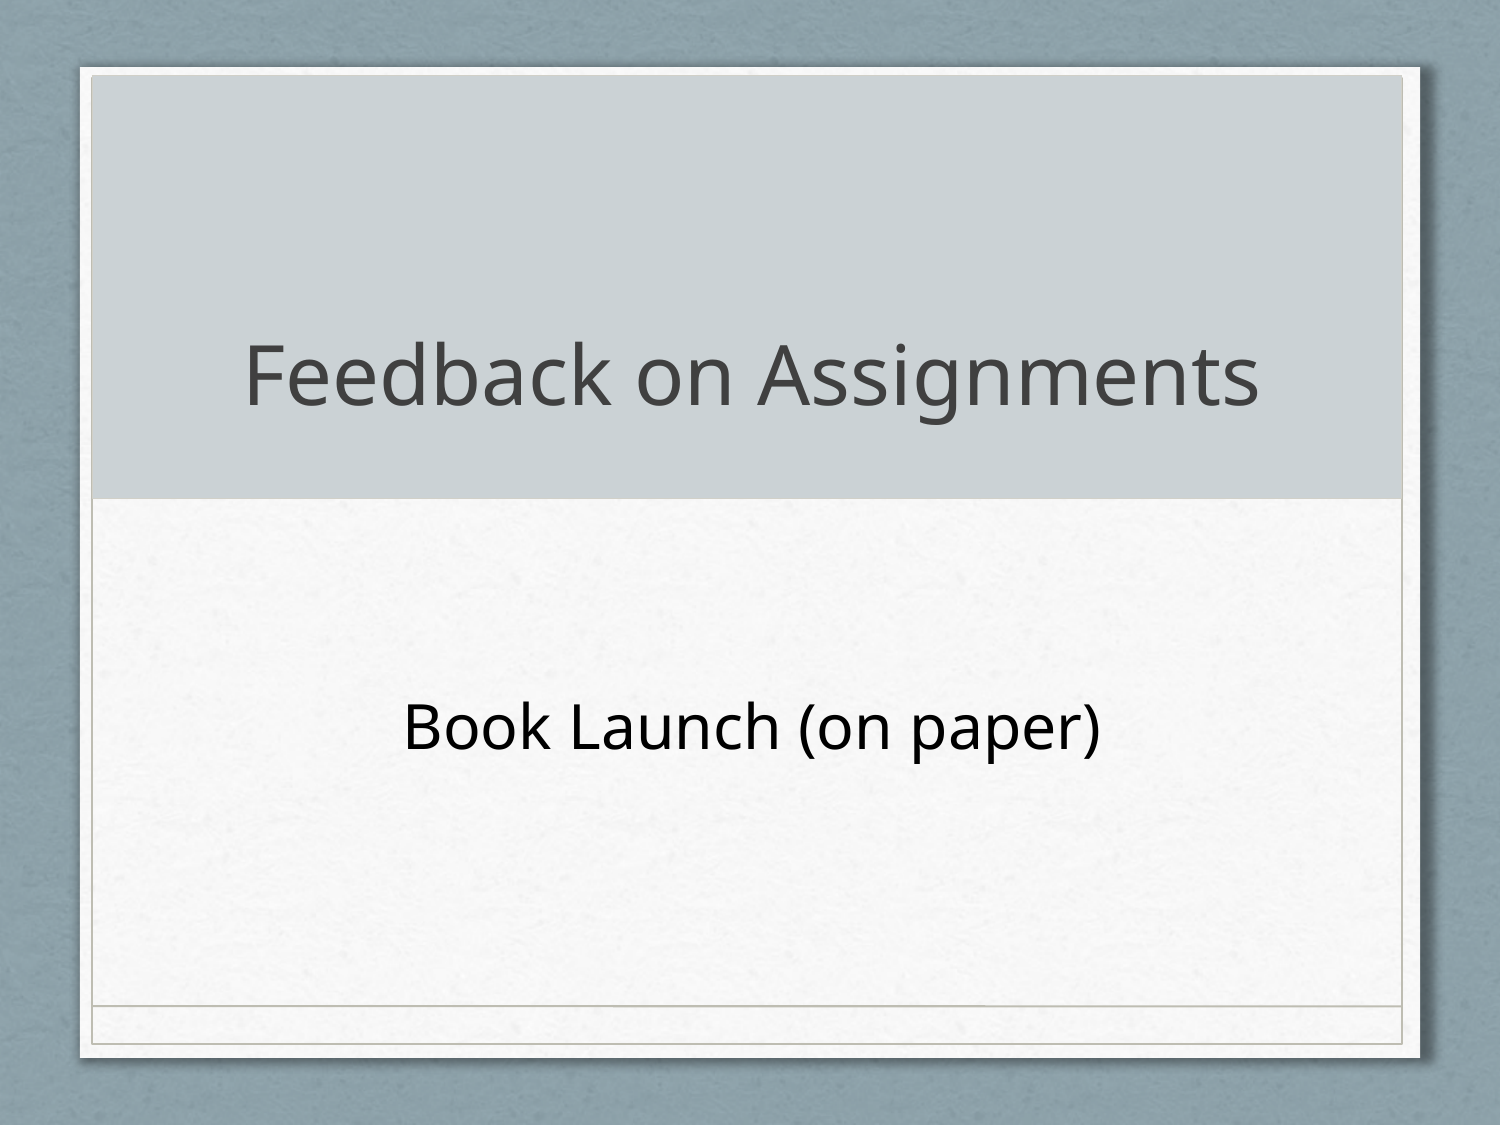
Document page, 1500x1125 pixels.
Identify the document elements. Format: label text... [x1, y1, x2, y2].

picture [79, 67, 1421, 1058]
subtitle Book Launch (on paper) [150, 679, 1355, 967]
title Feedback on Assignments [150, 114, 1355, 430]
